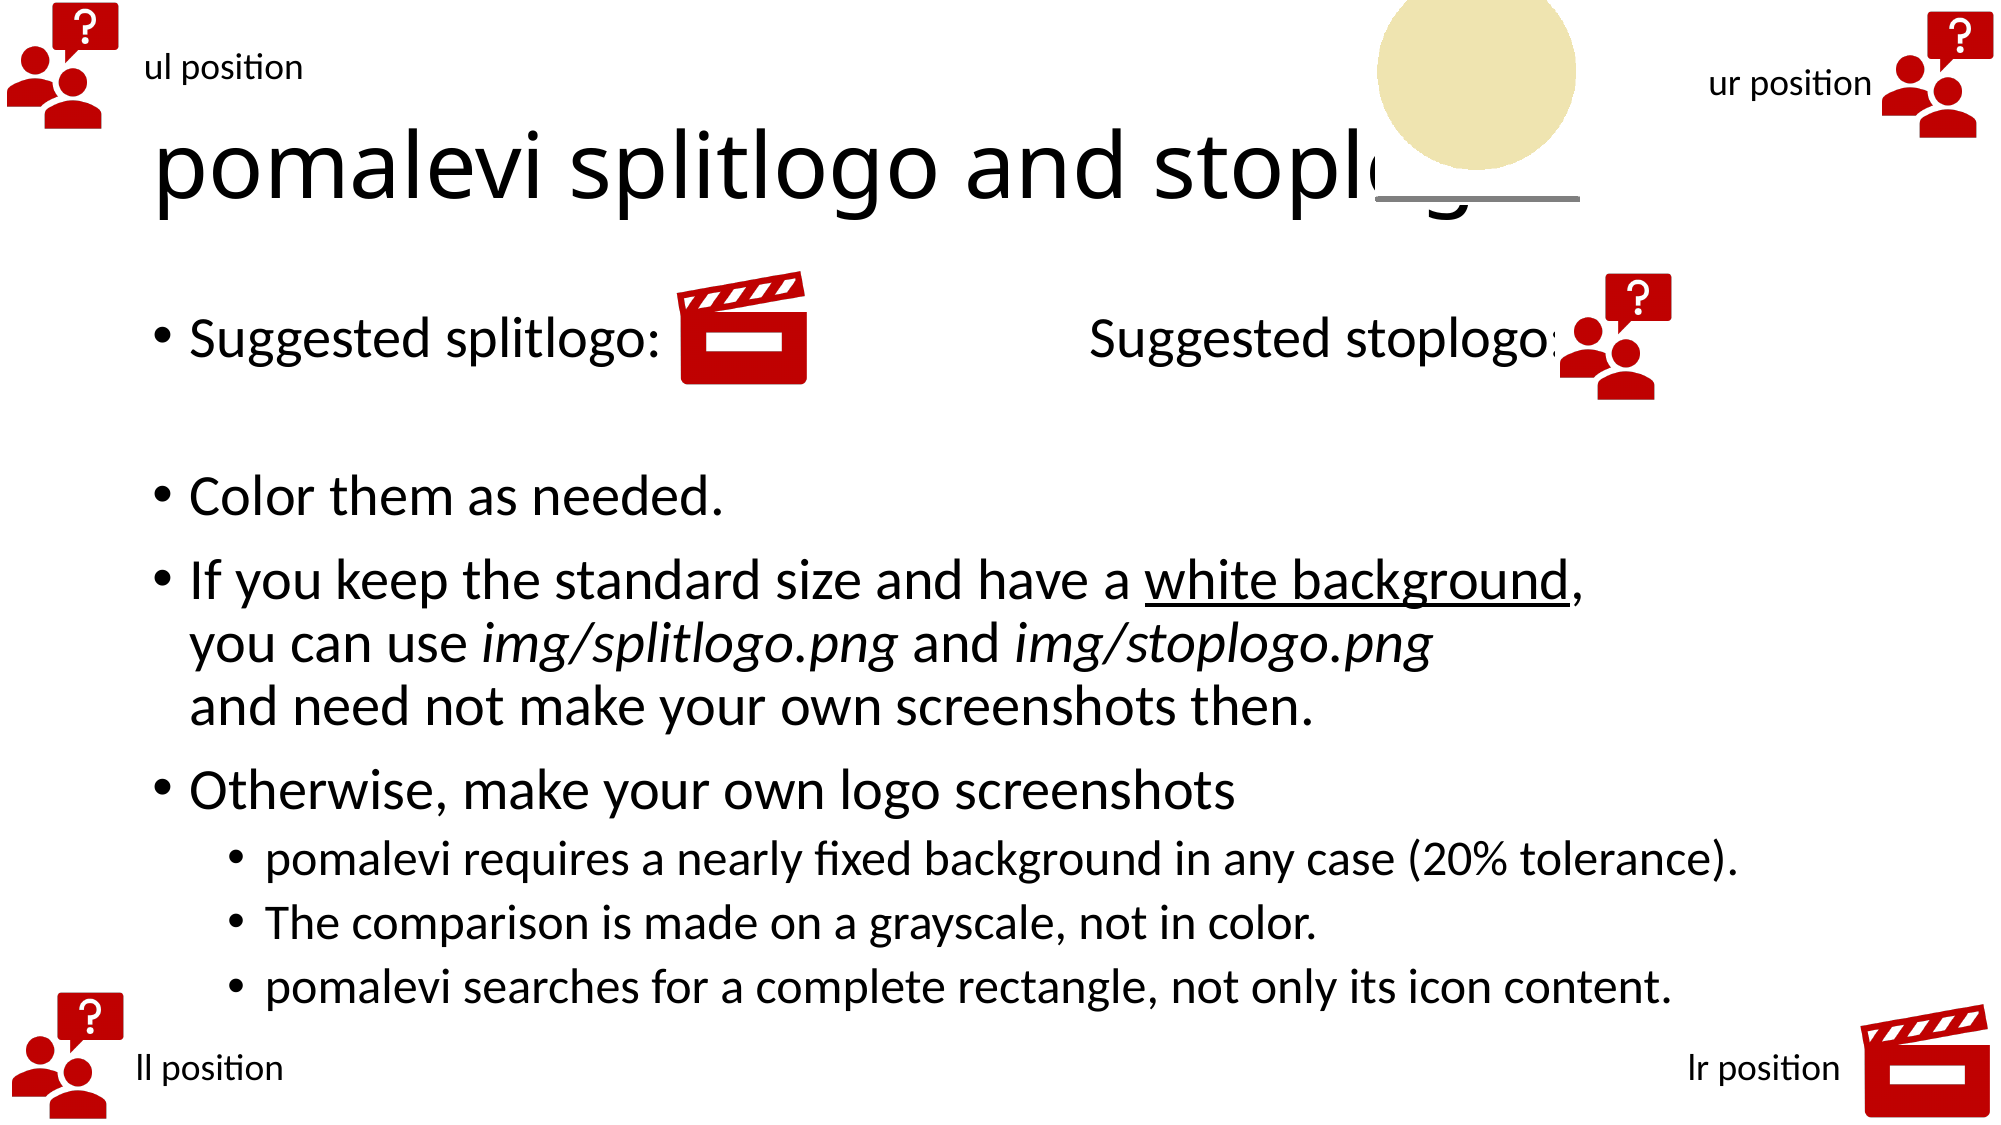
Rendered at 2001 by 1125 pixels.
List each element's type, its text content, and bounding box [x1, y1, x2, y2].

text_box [0, 0, 138, 141]
text_box lr position [1672, 1035, 1849, 1096]
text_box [1862, 0, 2000, 150]
list Suggested splitlogo: Suggested stoplogo: Color them as needed. If you keep the standard size and have a white background, you can use img/splitlogo.png and img/stoplogo.png and need not make your own screenshots then. Otherwise, make your own logo screenshots pomalevi requires a nearly fixed background in any case (20% tolerance). The comparison is made on a grayscale, not in color. pomalevi searches for a complete rectangle, not only its icon content. [137, 299, 1863, 1014]
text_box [1849, 985, 2000, 1125]
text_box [666, 252, 817, 403]
text_box ll position [143, 1035, 300, 1096]
title pomalevi splitlogo and stoplogo [137, 59, 1863, 278]
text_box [1540, 261, 1691, 412]
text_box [0, 980, 143, 1125]
text_box ul position [138, 34, 319, 95]
text_box ur position [1693, 50, 1862, 111]
picture [1375, 0, 1580, 205]
